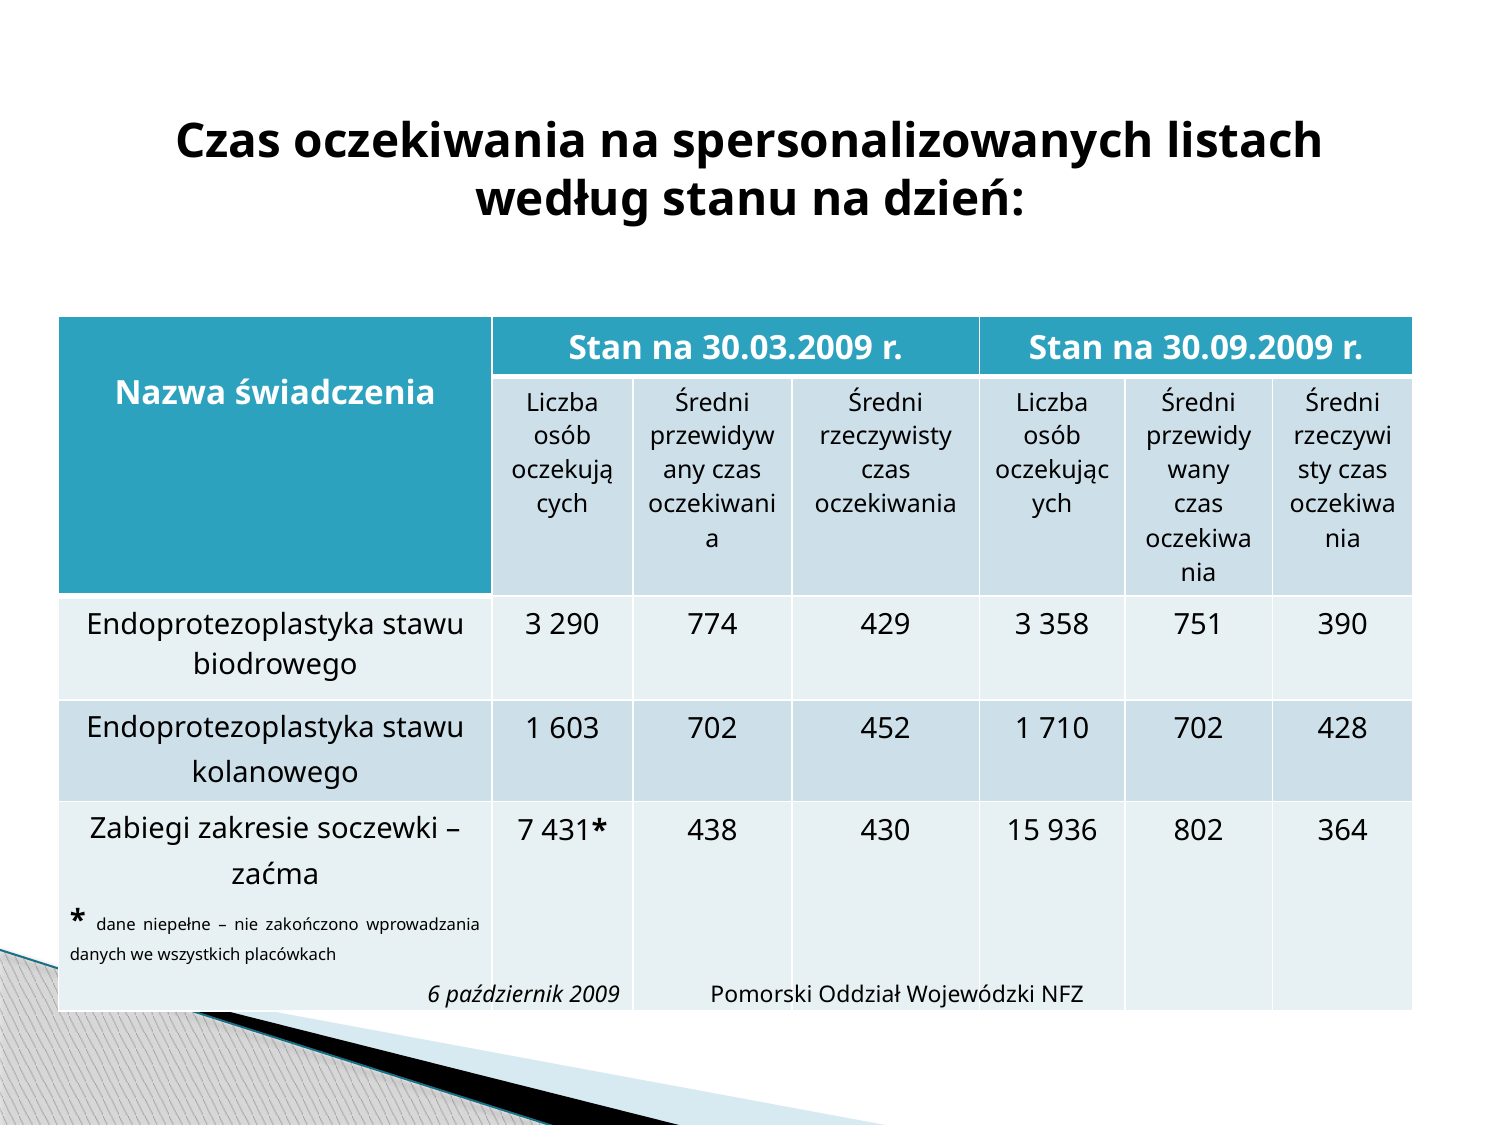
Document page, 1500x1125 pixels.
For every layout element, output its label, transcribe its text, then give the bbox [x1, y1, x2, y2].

table_cell Liczba osób oczekujących [980, 379, 1124, 595]
table_cell 702 [1126, 701, 1272, 801]
table_cell Średni rzeczywisty czas oczekiwania [793, 379, 979, 595]
table_cell 390 [1273, 597, 1412, 699]
table_cell Zabiegi zakresie soczewki – zaćma * dane niepełne – nie zakończono wprowadzania danych we wszystkich placówkach [59, 802, 491, 1010]
table_cell 15 936 [980, 802, 1124, 972]
table_cell Średni przewidywany czas oczekiwania [1126, 379, 1272, 595]
table_cell 364 [1273, 802, 1412, 1010]
table_cell 751 [1126, 597, 1272, 699]
table_cell 438 [634, 802, 791, 972]
table_cell 802 [1126, 802, 1272, 1010]
table_cell 3 290 [493, 597, 632, 699]
table_cell 430 [793, 802, 979, 972]
table_cell Liczba osób oczekujących [493, 379, 632, 595]
table_cell 702 [634, 701, 791, 801]
table_cell 1 710 [980, 701, 1124, 801]
table_cell Średni przewidywany czas oczekiwania [634, 379, 791, 595]
table_cell 7 431* [493, 802, 632, 972]
table_cell 774 [634, 597, 791, 699]
table_cell 428 [1273, 701, 1412, 801]
table_header Nazwa świadczenia [59, 317, 491, 593]
table_cell Endoprotezoplastyka stawu biodrowego [59, 599, 491, 699]
table_header Stan na 30.09.2009 r. [980, 317, 1412, 374]
table_cell Średni rzeczywisty czas oczekiwania [1273, 379, 1412, 595]
title Czas oczekiwania na spersonalizowanych listach według stanu na dzień: [75, 45, 1425, 233]
text_box 6 październik 2009 Pomorski Oddział Wojewódzki NFZ [246, 972, 1266, 1015]
table_cell 3 358 [980, 597, 1124, 699]
table_cell 429 [793, 597, 979, 699]
table_cell 452 [793, 701, 979, 801]
table_cell Endoprotezoplastyka stawu kolanowego [59, 701, 491, 801]
table_cell 1 603 [493, 701, 632, 801]
table_header Stan na 30.03.2009 r. [493, 317, 979, 374]
